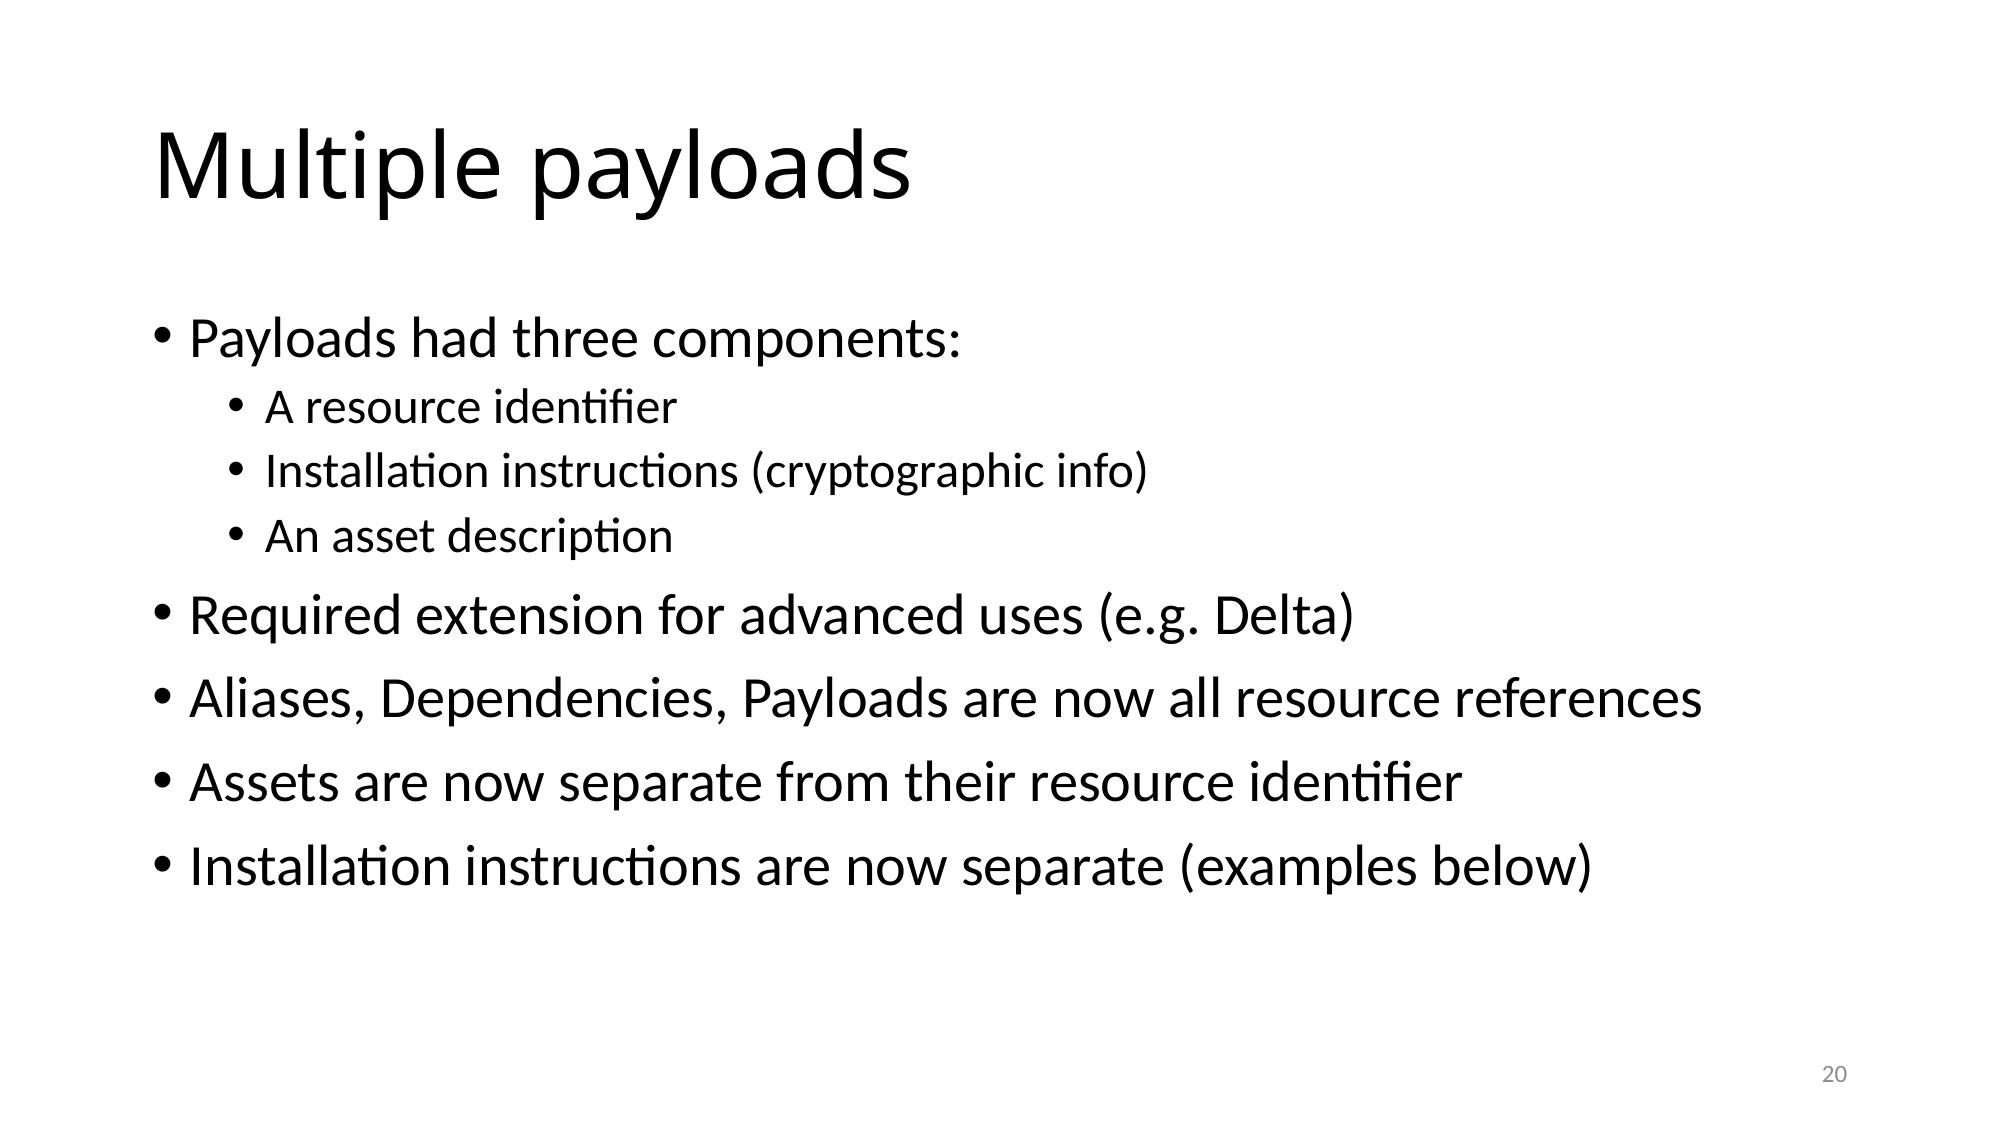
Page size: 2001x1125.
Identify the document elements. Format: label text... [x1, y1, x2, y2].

list Payloads had three components: A resource identifier Installation instructions (cryptographic info) An asset description Required extension for advanced uses (e.g. Delta) Aliases, Dependencies, Payloads are now all resource references Assets are now separate from their resource identifier Installation instructions are now separate (examples below) [137, 299, 1863, 1014]
title Multiple payloads [137, 59, 1863, 278]
slide_number 20 [1412, 1042, 1863, 1103]
